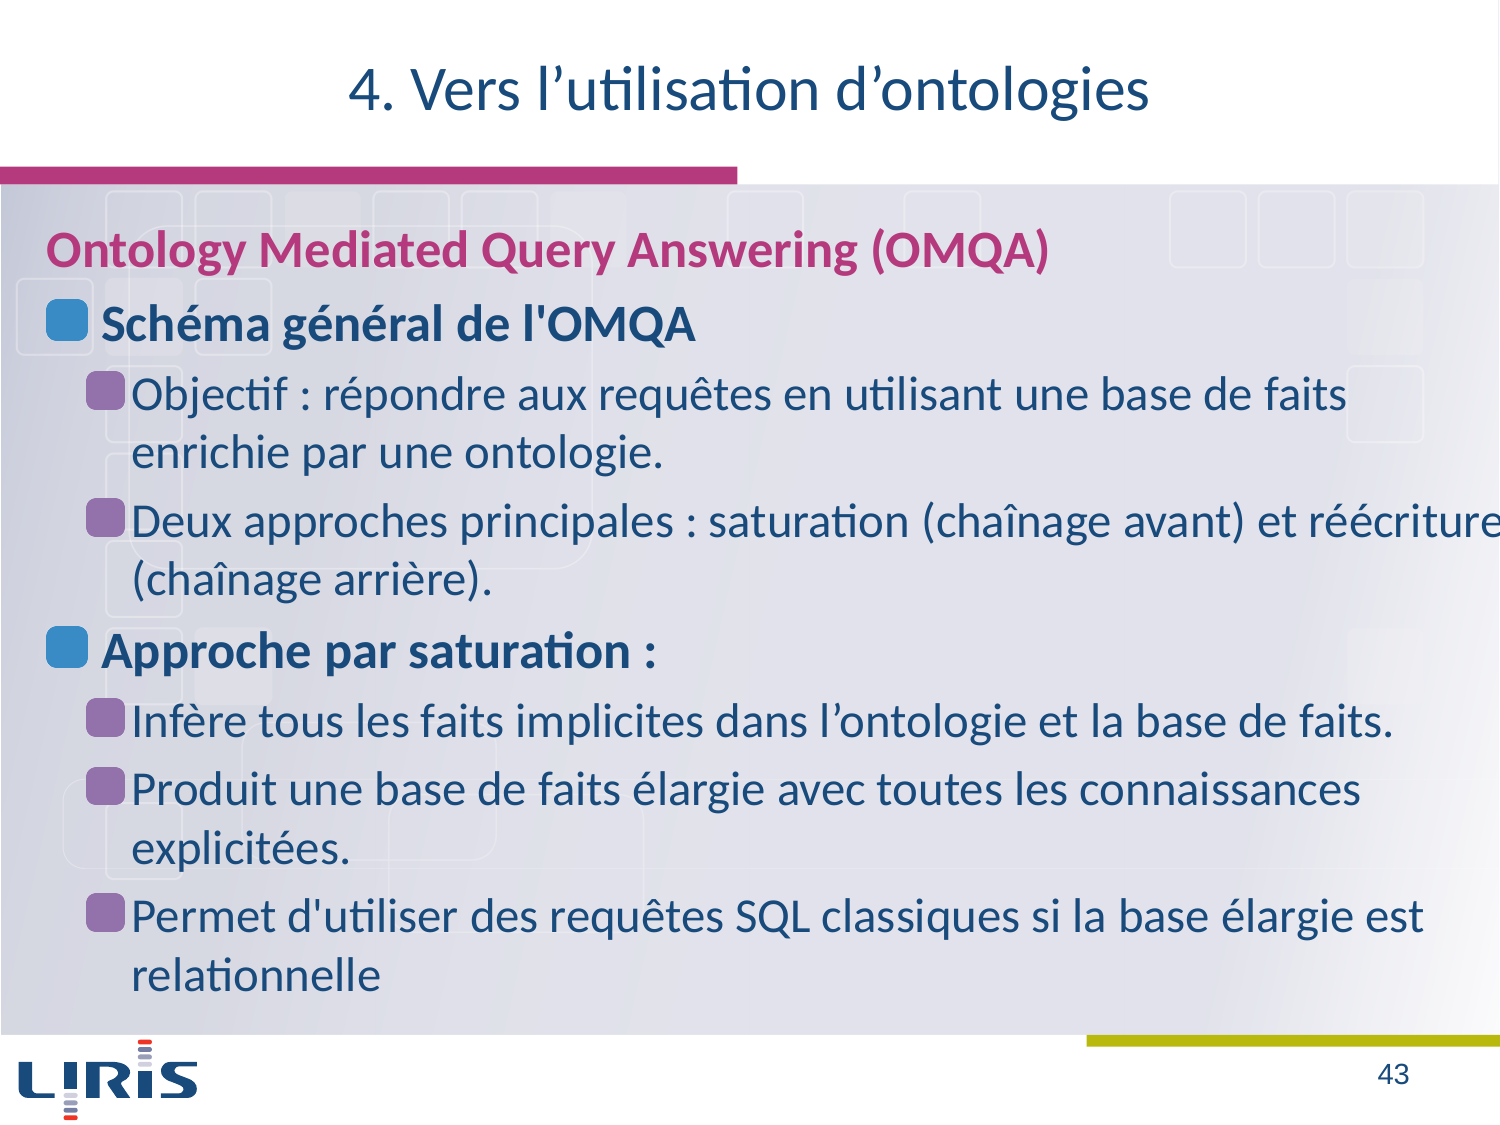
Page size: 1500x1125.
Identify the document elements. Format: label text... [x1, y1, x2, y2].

picture [86, 767, 125, 805]
picture [46, 626, 88, 668]
slide_number 43 [1230, 1042, 1425, 1103]
title 4. Vers l’utilisation d’ontologies [75, 38, 1425, 132]
list Ontology Mediated Query Answering (OMQA) Schéma général de l'OMQA Objectif : répondre aux requêtes en utilisant une base de faits enrichie par une ontologie. Deux approches principales : saturation (chaînage avant) et réécriture (chaînage arrière). Approche par saturation : Infère tous les faits implicites dans l’ontologie et la base de faits. Produit une base de faits élargie avec toutes les connaissances explicitées. Permet d'utiliser des requêtes SQL classiques si la base élargie est relationnelle [31, 208, 1500, 1012]
picture [86, 498, 125, 537]
picture [86, 893, 125, 932]
picture [46, 299, 88, 341]
picture [86, 698, 125, 737]
picture [86, 371, 125, 410]
picture [1, 185, 1499, 1034]
